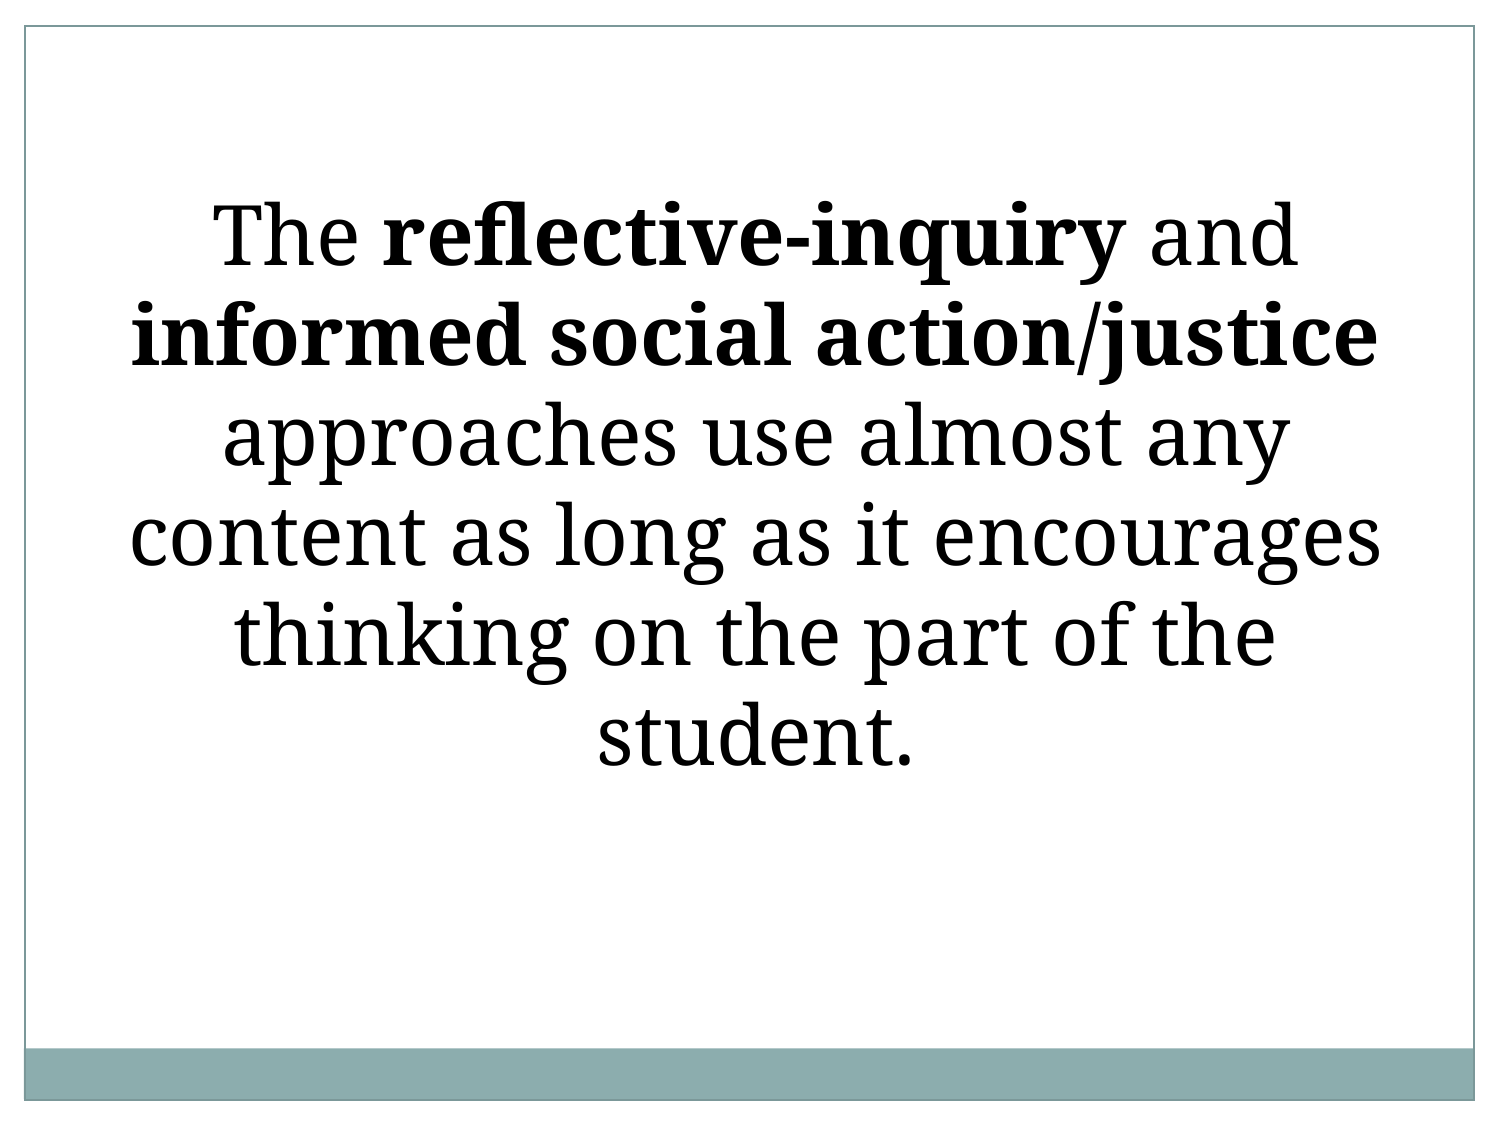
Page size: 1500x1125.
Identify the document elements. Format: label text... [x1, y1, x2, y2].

text_box The reflective-inquiry and informed social action/justice approaches use almost any content as long as it encourages thinking on the part of the student. [49, 174, 1463, 790]
